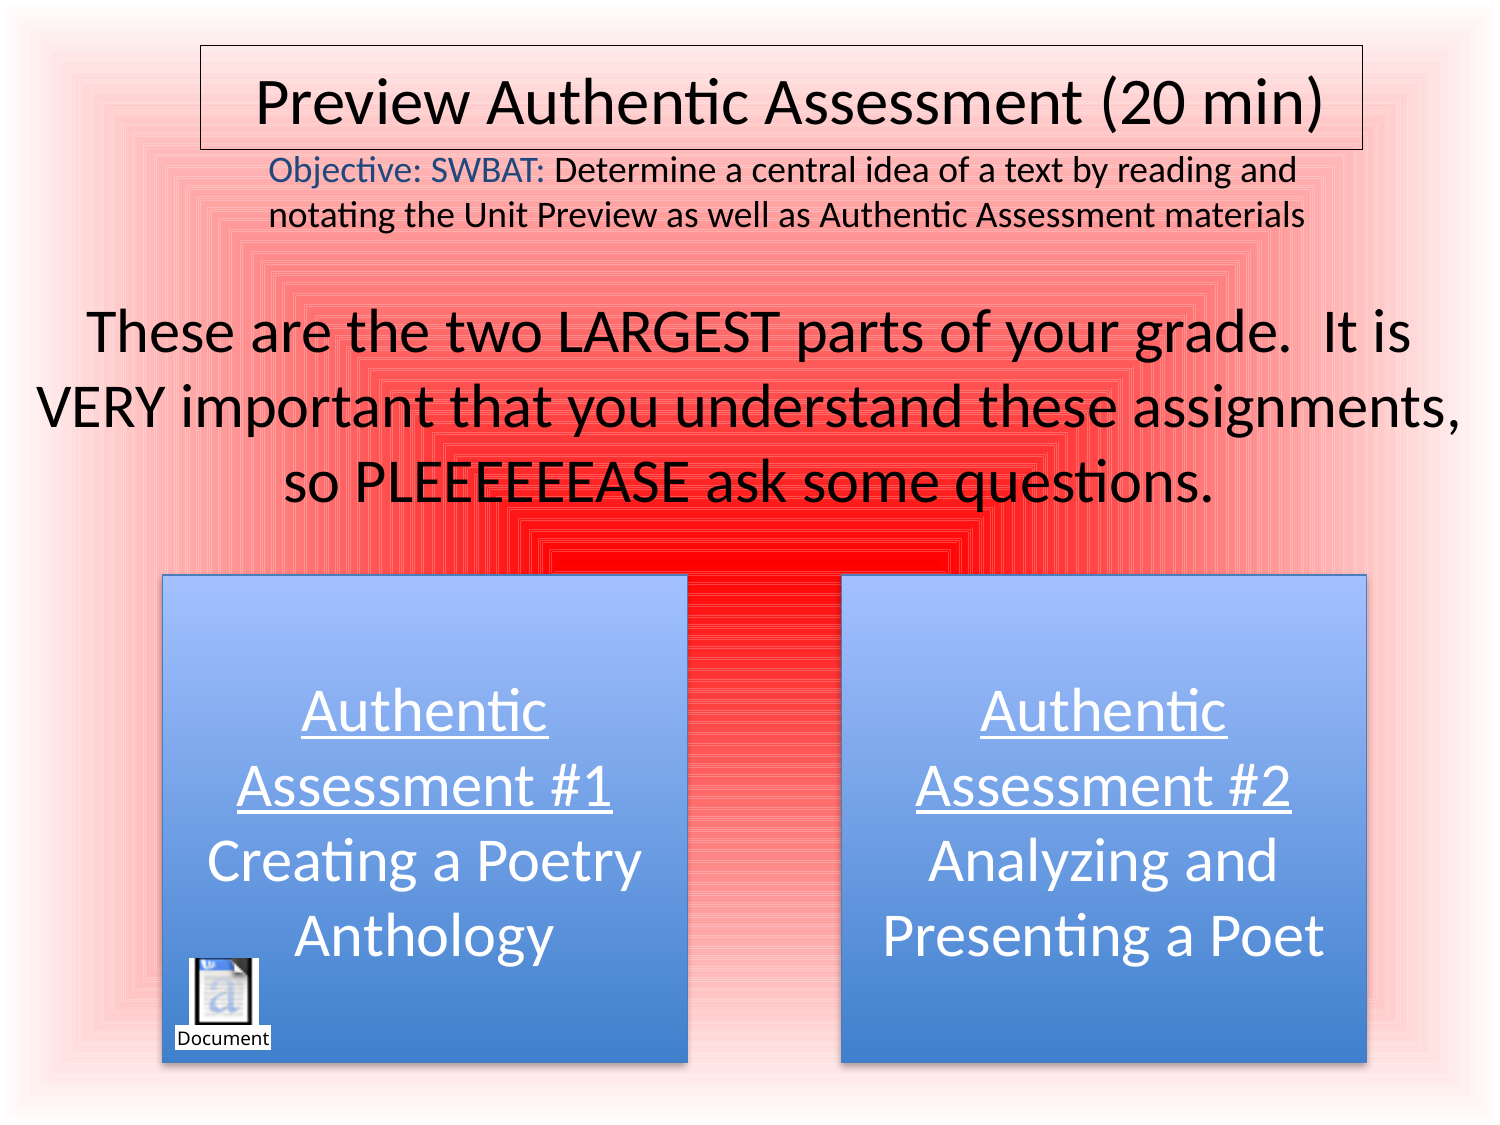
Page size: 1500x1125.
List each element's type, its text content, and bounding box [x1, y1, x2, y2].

text_box Preview Authentic Assessment (20 min) [200, 45, 1363, 137]
text_box Authentic Assessment #2 Analyzing and Presenting a Poet [841, 574, 1367, 1063]
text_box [174, 958, 272, 1051]
text_box These are the two LARGEST parts of your grade. It is VERY important that you understand these assignments, so PLEEEEEEASE ask some questions. [0, 282, 1500, 523]
text_box Objective: SWBAT: Determine a central idea of a text by reading and notating the Unit Preview as well as Authentic Assessment materials [75, 137, 1417, 243]
text_box Authentic Assessment #1 Creating a Poetry Anthology [162, 574, 688, 1063]
